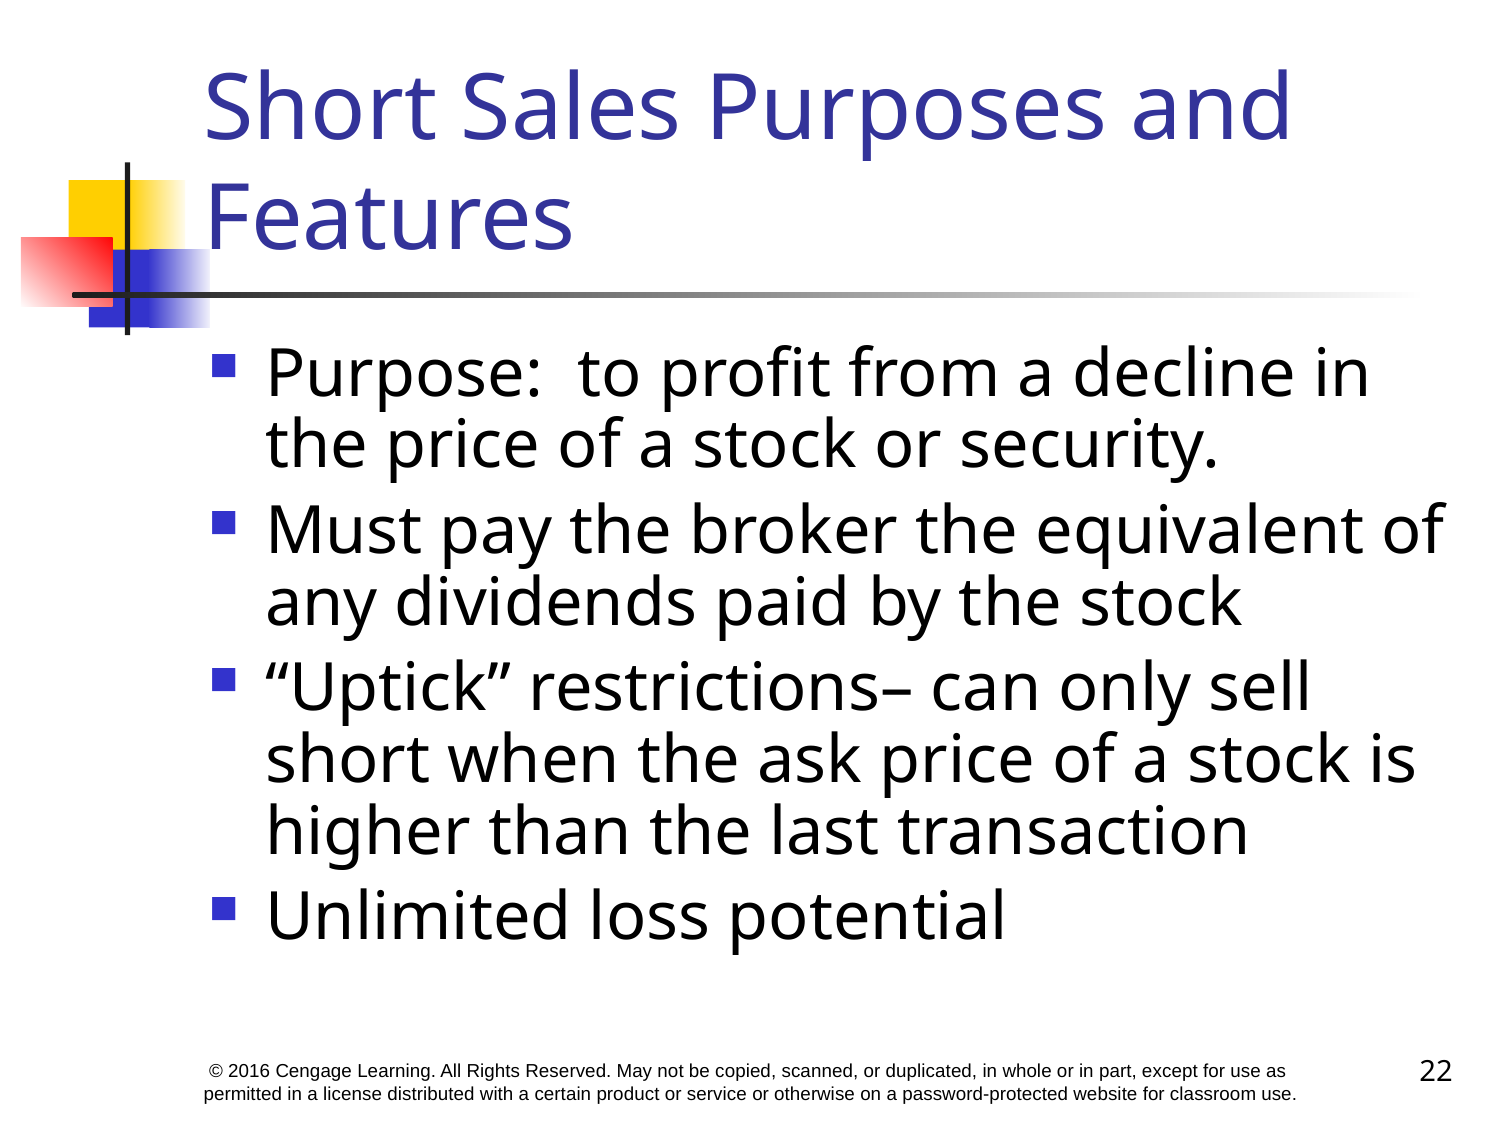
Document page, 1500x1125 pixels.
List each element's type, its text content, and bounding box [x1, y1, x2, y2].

slide_number 22 [1154, 1023, 1468, 1100]
title Short Sales Purposes and Features [188, 34, 1468, 276]
list Purpose: to profit from a decline in the price of a stock or security. Must pay the broker the equivalent of any dividends paid by the stock “Uptick” restrictions– can only sell short when the ask price of a stock is higher than the last transaction Unlimited loss potential [193, 330, 1470, 1007]
